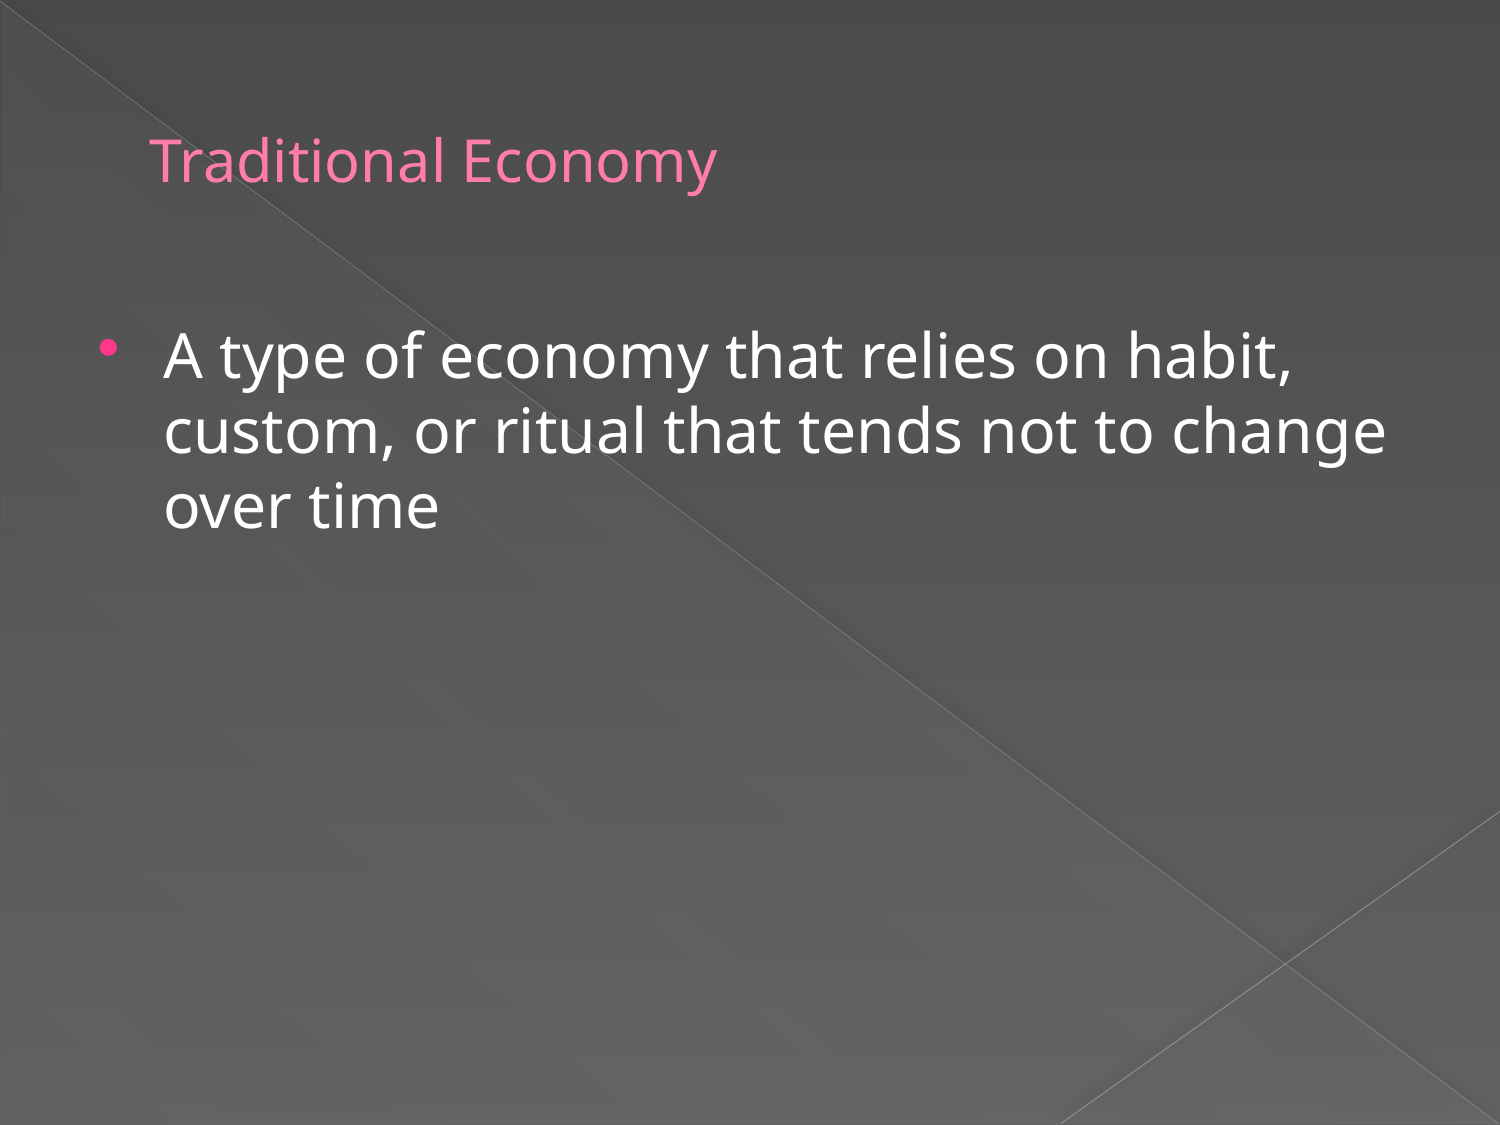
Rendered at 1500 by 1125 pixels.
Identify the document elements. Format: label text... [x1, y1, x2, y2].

list A type of economy that relies on habit, custom, or ritual that tends not to change over time [75, 308, 1425, 1059]
title Traditional Economy [75, 43, 1425, 274]
